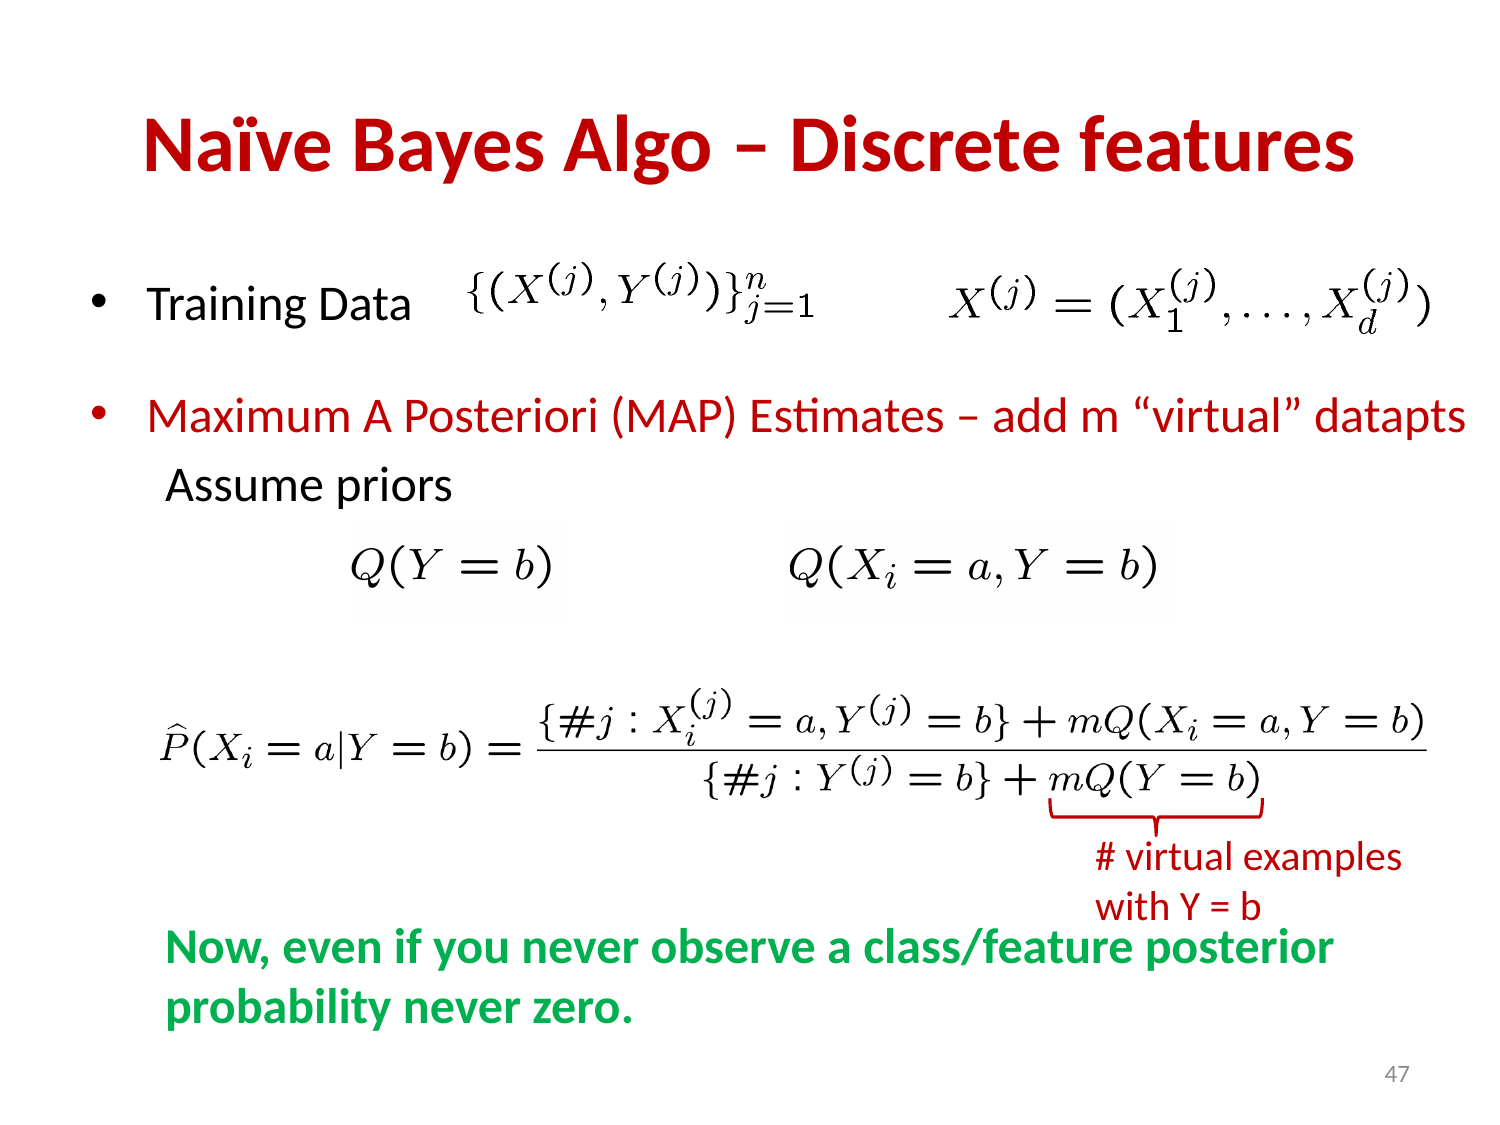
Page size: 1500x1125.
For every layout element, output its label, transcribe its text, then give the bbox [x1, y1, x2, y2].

picture [349, 518, 563, 626]
text_box # virtual examples with Y = b [1080, 821, 1427, 937]
text_box [1049, 810, 1263, 837]
picture [789, 518, 1176, 626]
picture [159, 687, 1427, 802]
list Training Data Maximum A Posteriori (MAP) Estimates – add m “virtual” datapts Assume priors MAP Estimate Now, even if you never observe a class/feature posterior probability never zero. [75, 262, 1500, 1088]
picture [465, 262, 826, 326]
title Naïve Bayes Algo – Discrete features [75, 45, 1425, 233]
picture [948, 267, 1430, 335]
slide_number 47 [1074, 1042, 1425, 1103]
